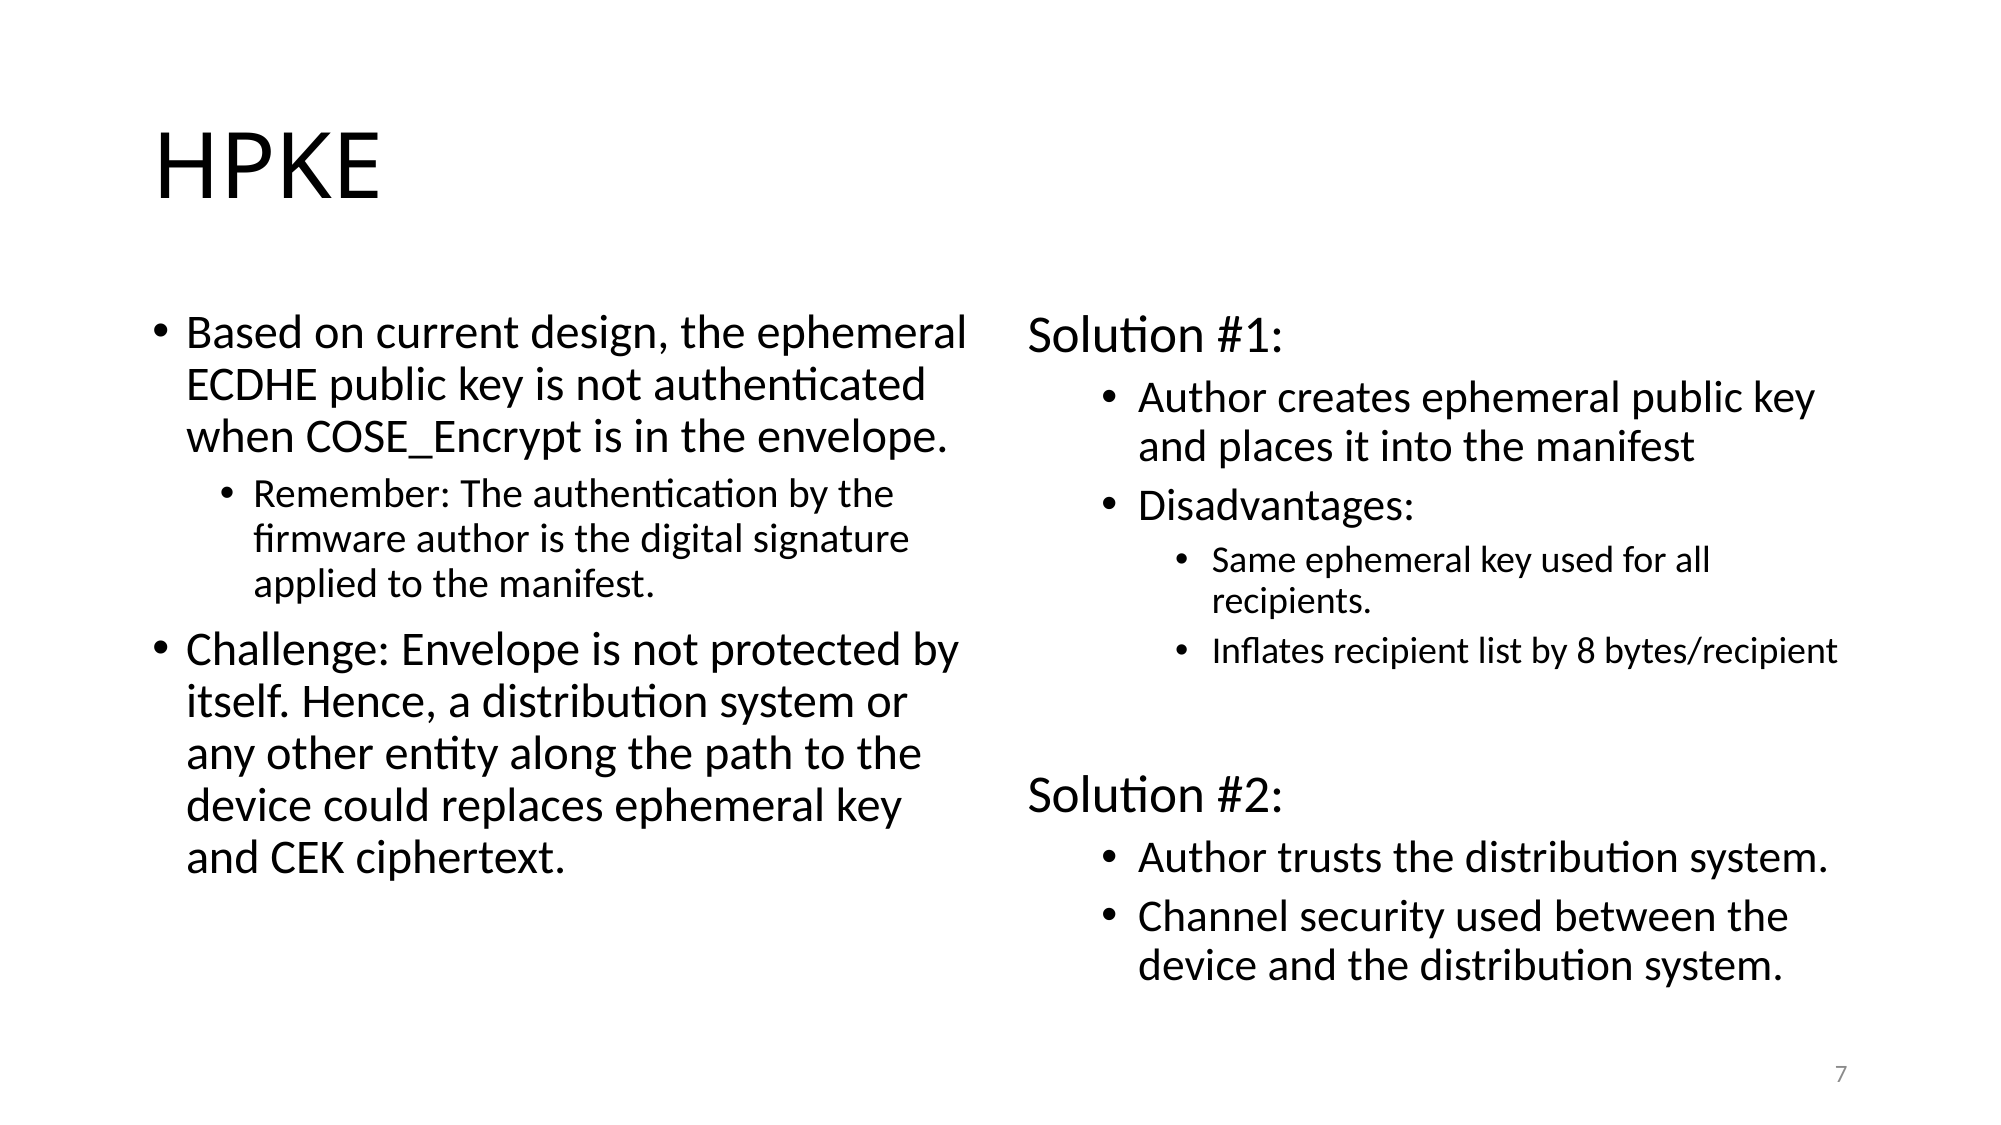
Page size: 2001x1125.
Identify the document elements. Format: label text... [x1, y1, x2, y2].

title HPKE [137, 59, 1863, 278]
slide_number 7 [1412, 1042, 1863, 1103]
list Based on current design, the ephemeral ECDHE public key is not authenticated when COSE_Encrypt is in the envelope. Remember: The authentication by the firmware author is the digital signature applied to the manifest. Challenge: Envelope is not protected by itself. Hence, a distribution system or any other entity along the path to the device could replaces ephemeral key and CEK ciphertext. [137, 299, 988, 1014]
list Solution #1: Author creates ephemeral public key and places it into the manifest Disadvantages: Same ephemeral key used for all recipients. Inflates recipient list by 8 bytes/recipient Solution #2: Author trusts the distribution system. Channel security used between the device and the distribution system. [1012, 299, 1863, 1014]
